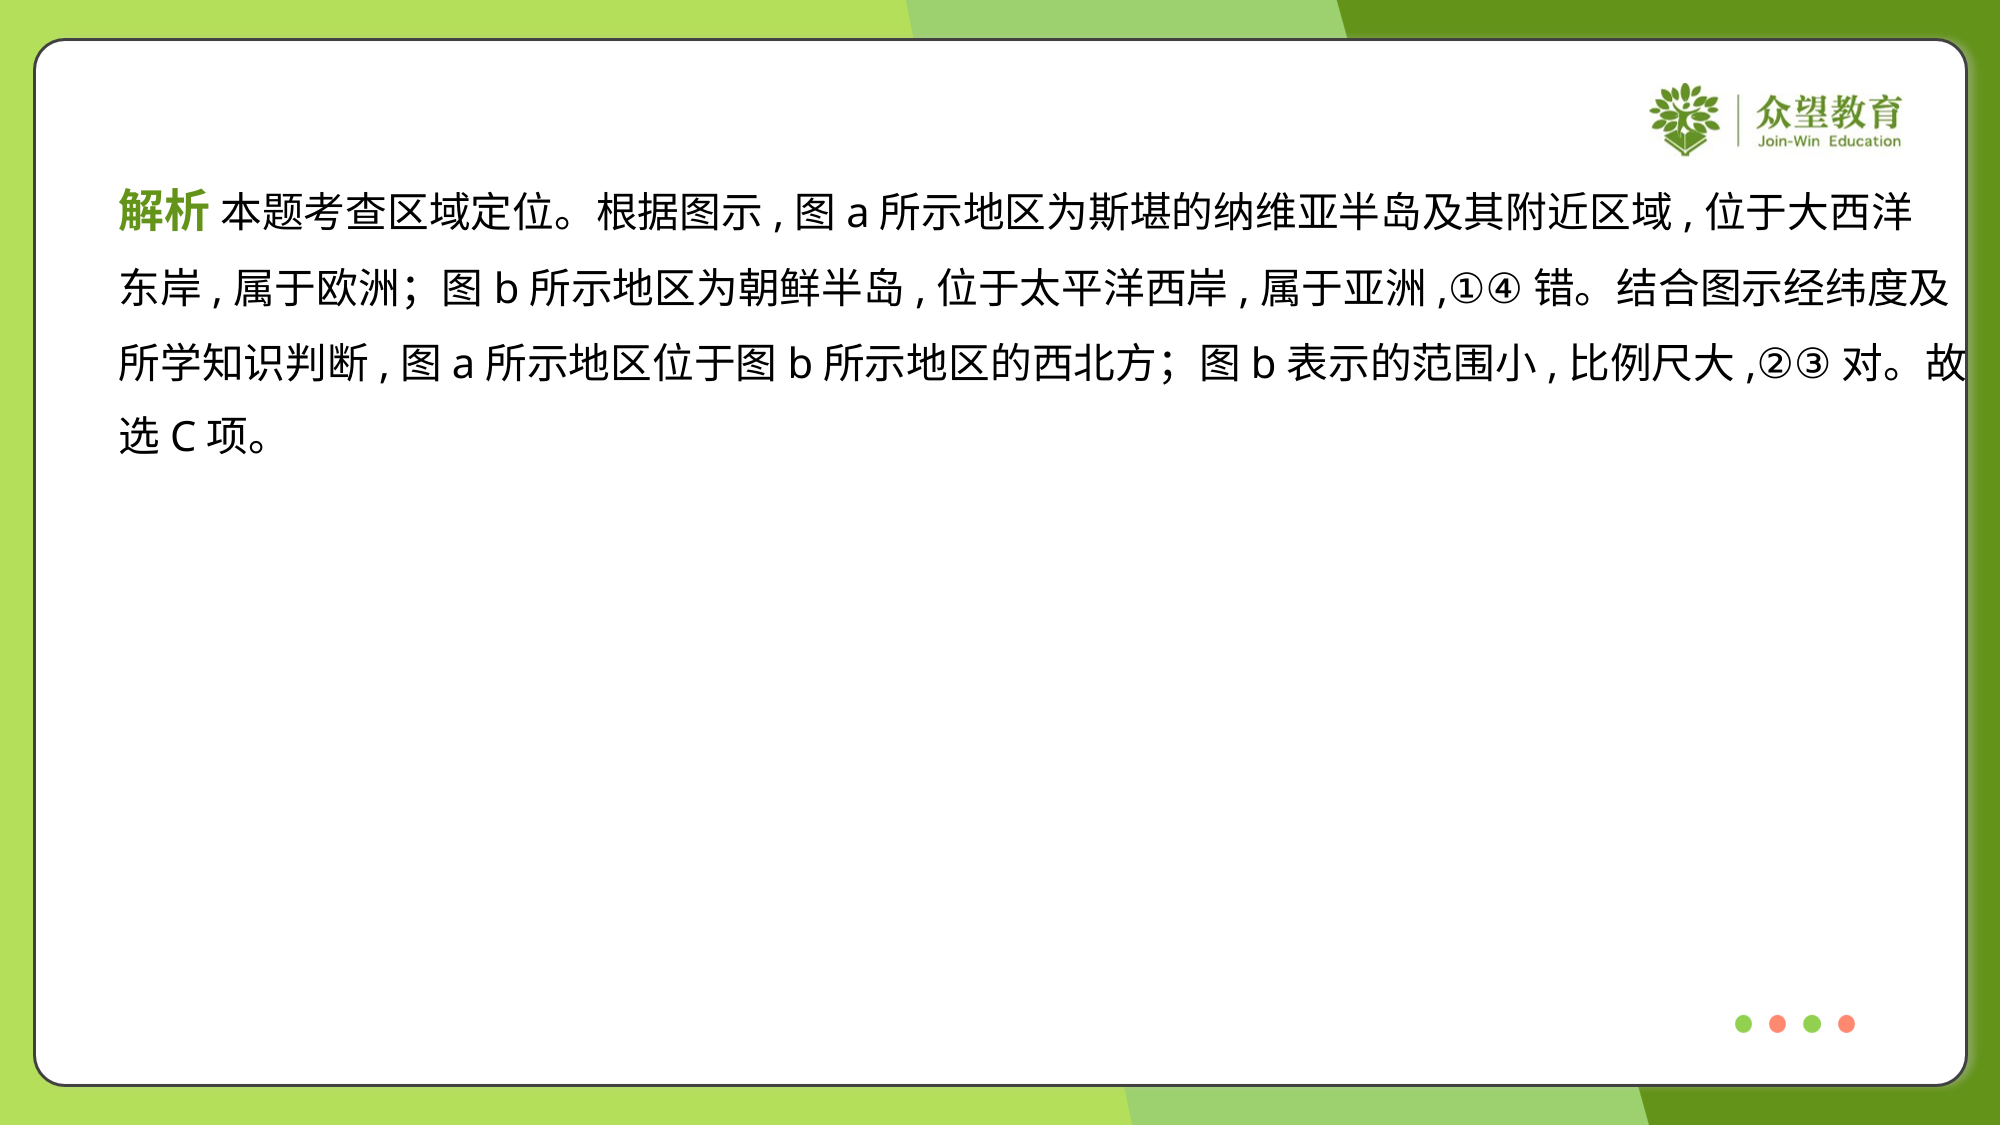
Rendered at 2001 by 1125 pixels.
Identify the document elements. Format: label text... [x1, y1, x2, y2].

picture [0, 0, 2000, 1125]
text_box 解析 本题考查区域定位。根据图示,图a所示地区为斯堪的纳维亚半岛及其附近区域,位于大西洋 东岸,属于欧洲；图b所示地区为朝鲜半岛,位于太平洋西岸,属于亚洲,①④错。结合图示经纬度及 所学知识判断,图a所示地区位于图b所示地区的西北方；图b表示的范围小,比例尺大,②③对。故 选C项。 [118, 159, 1883, 452]
